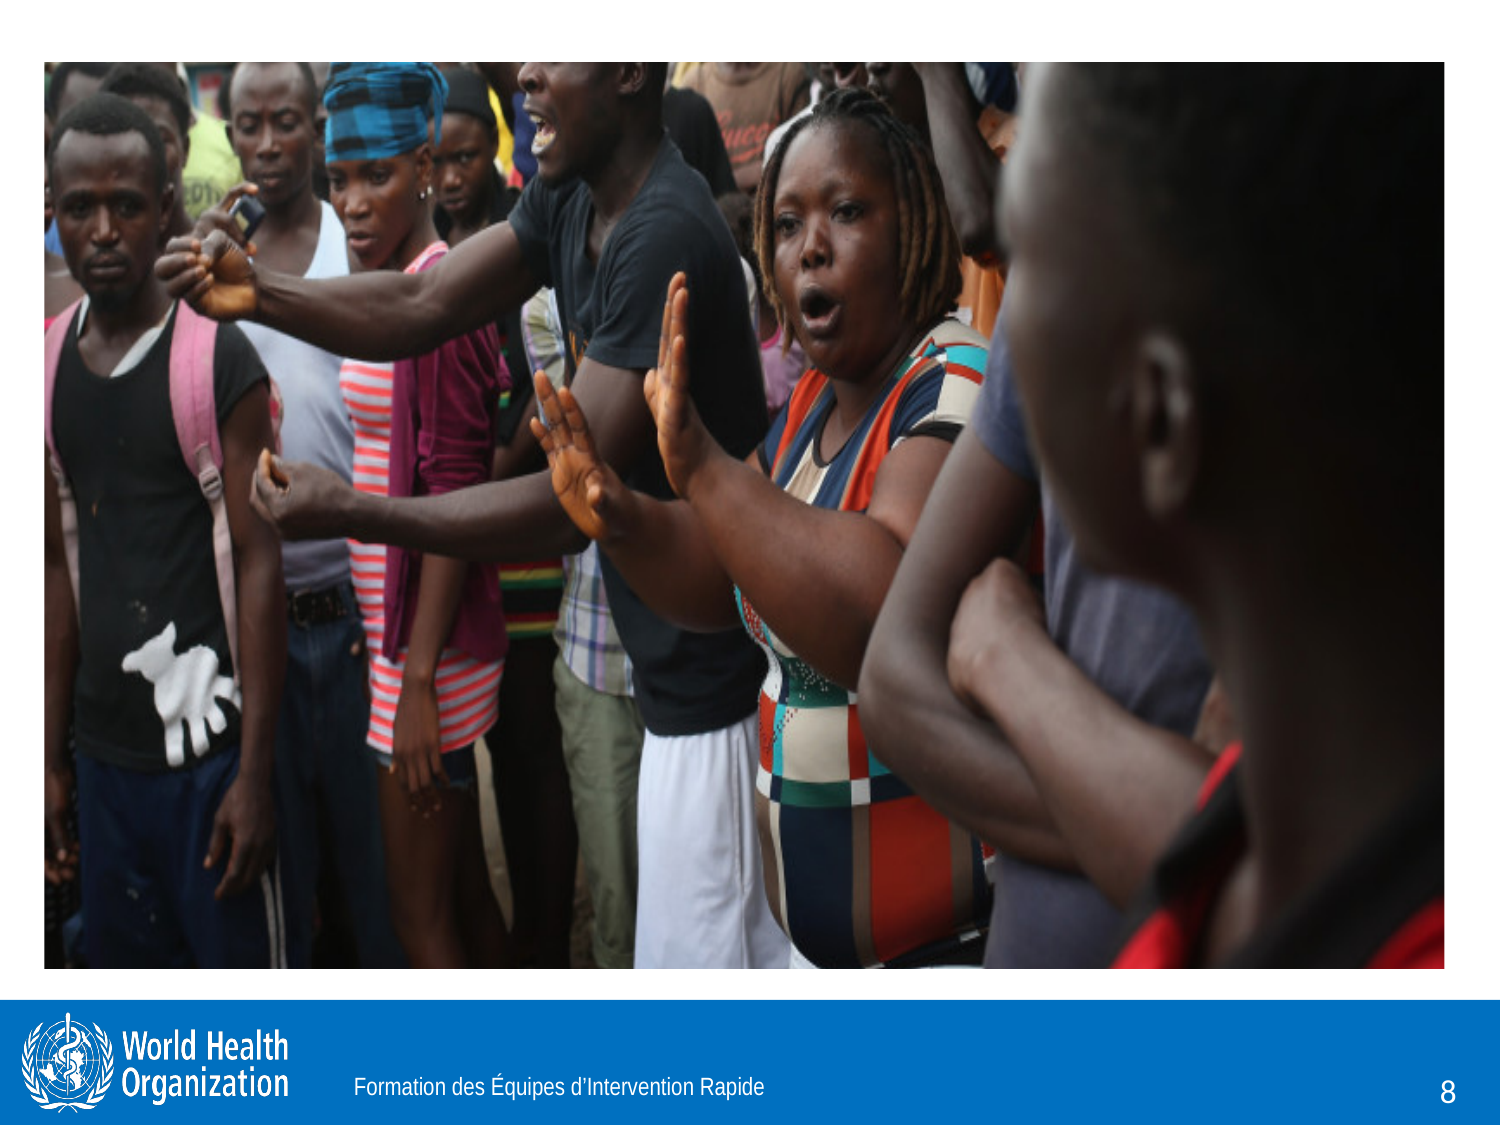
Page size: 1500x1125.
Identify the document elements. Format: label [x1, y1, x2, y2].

picture [44, 62, 1445, 969]
picture [21, 1012, 288, 1113]
